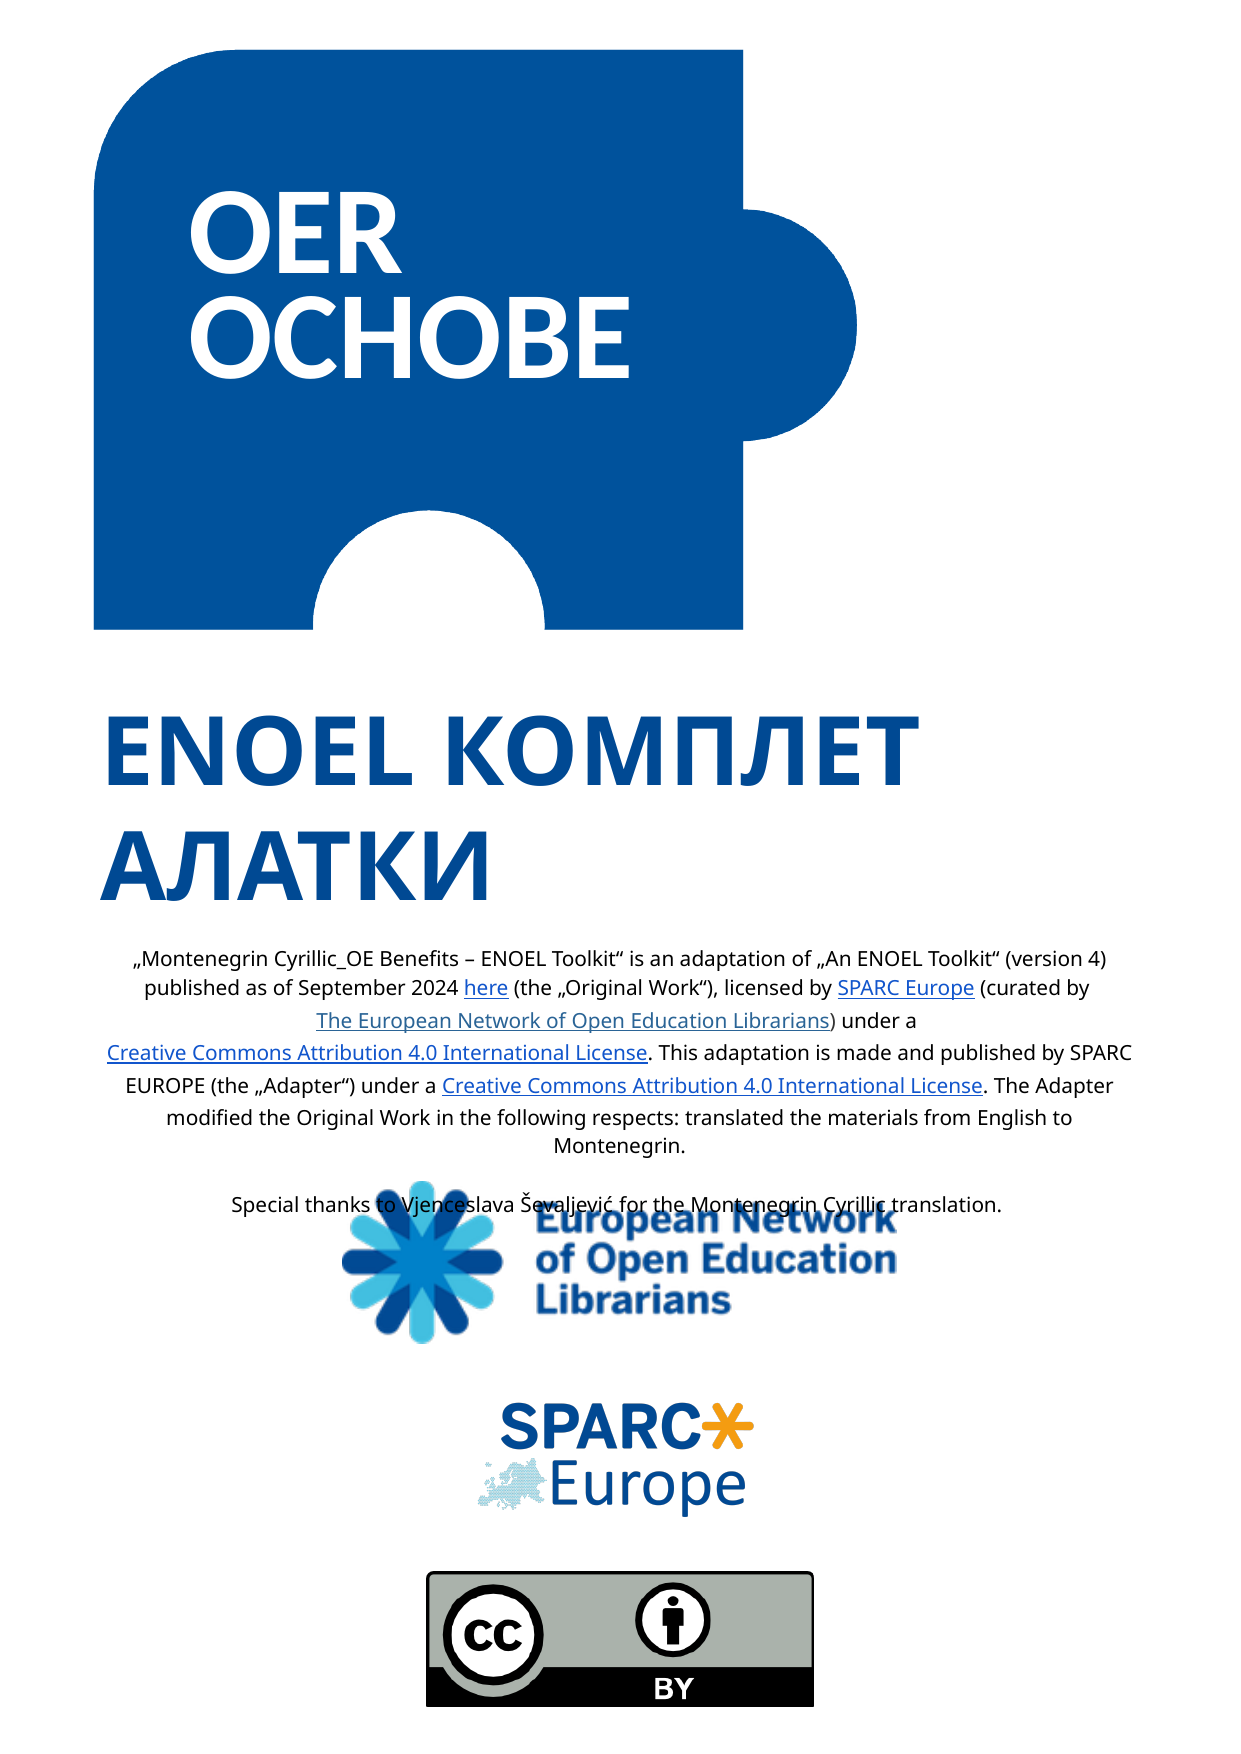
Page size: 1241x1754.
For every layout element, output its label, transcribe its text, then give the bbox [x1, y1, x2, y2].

text_box ENOEL КОМПЛЕТ АЛАТКИ [85, 674, 1138, 935]
picture [342, 1181, 898, 1344]
picture [475, 1359, 764, 1522]
picture [425, 1571, 815, 1708]
picture [93, 49, 857, 630]
text_box „Montenegrin Cyrillic_OE Benefits – ENOEL Toolkit“ is an adaptation of „An ENOEL Toolkit“ (version 4) published as of September 2024 here (the „Original Work“), licensed by SPARC Europe (curated by The European Network of Open Education Librarians) under a Creative Commons Attribution 4.0 International License. This adaptation is made and published by SPARC EUROPE (the „Adapter“) under a Creative Commons Attribution 4.0 International License. The Adapter modified the Original Work in the following respects: translated the materials from English to Montenegrin. Special thanks to Vjenceslava Ševaljević for the Montenegrin Cyrillic translation. [93, 929, 1146, 1230]
